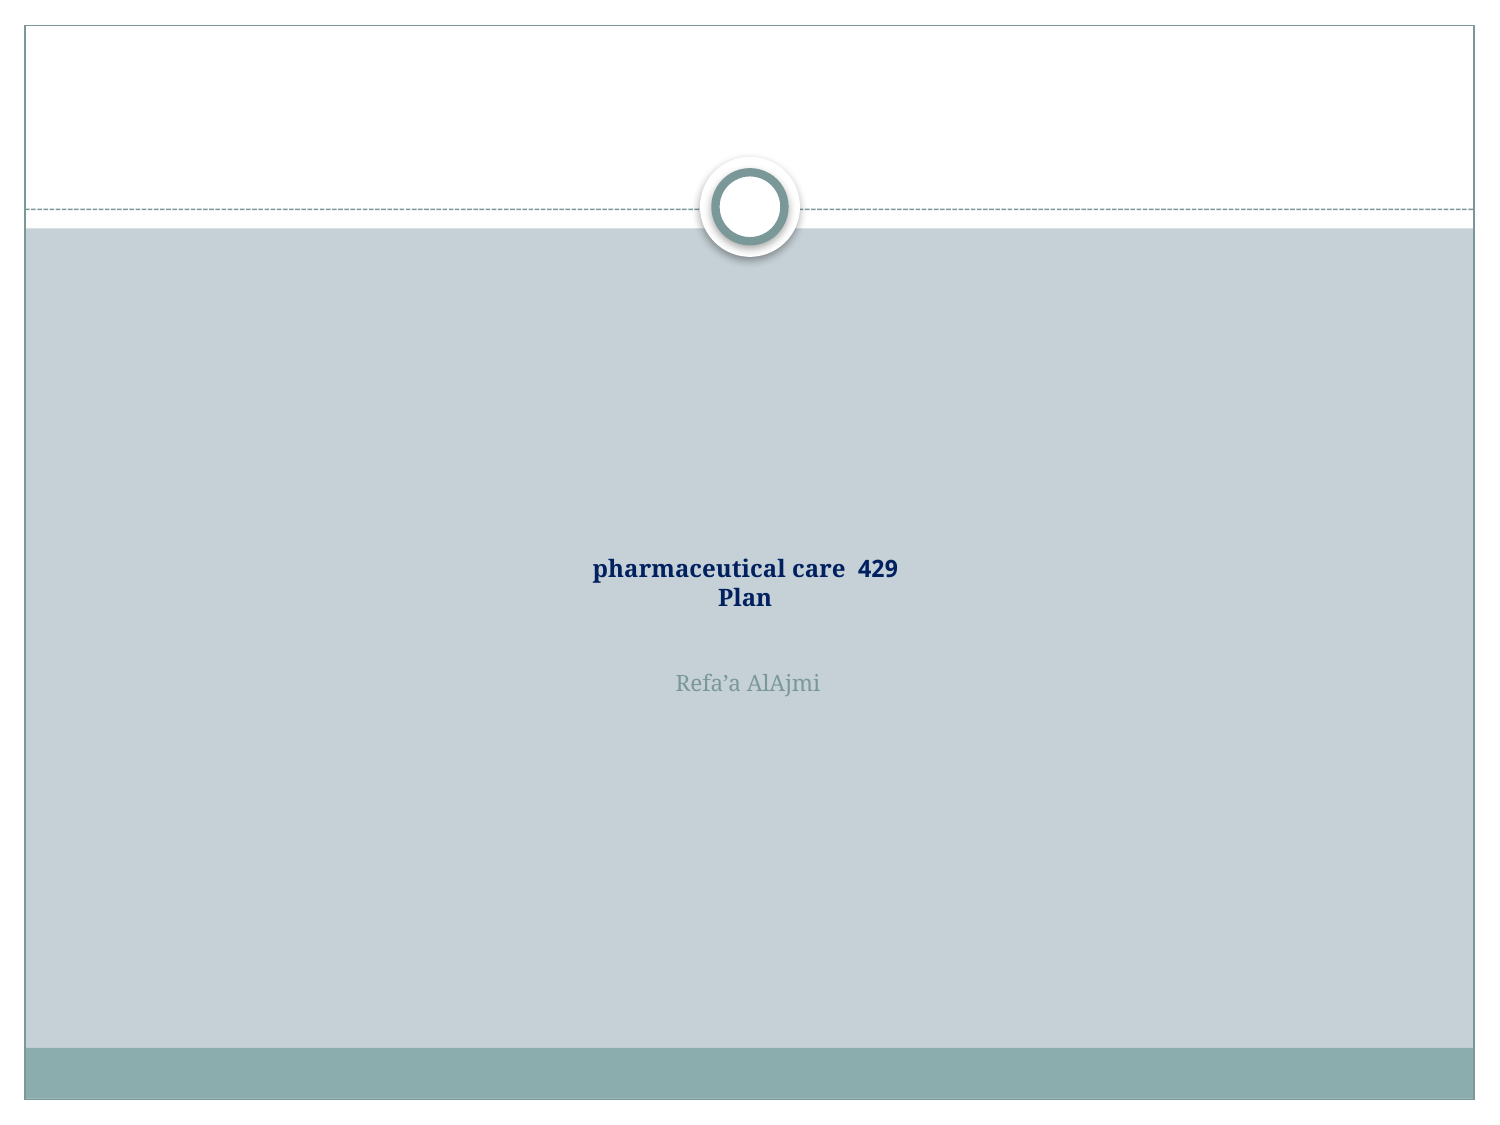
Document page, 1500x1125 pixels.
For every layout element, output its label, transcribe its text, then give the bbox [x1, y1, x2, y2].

title 429 pharmaceutical care Plan Refa’a AlAjmi [70, 515, 1421, 704]
